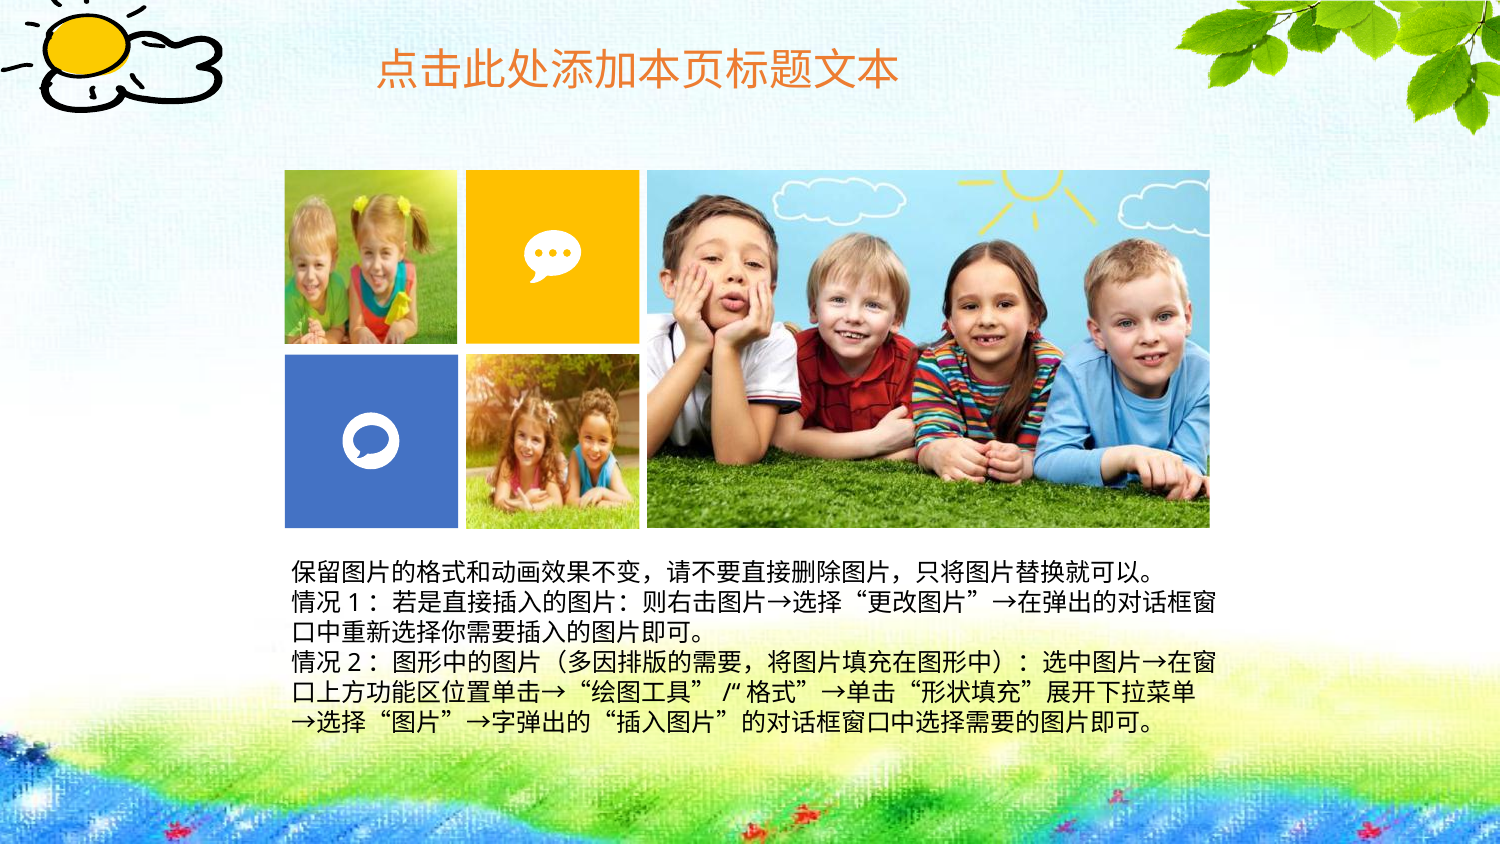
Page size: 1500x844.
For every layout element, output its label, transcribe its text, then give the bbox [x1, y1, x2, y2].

text_box [465, 169, 640, 345]
text_box 保留图片的格式和动画效果不变，请不要直接删除图片，只将图片替换就可以。 情况1：若是直接插入的图片：则右击图片→选择“更改图片”→在弹出的对话框窗口中重新选择你需要插入的图片即可。 情况2：图形中的图片（多因排版的需要，将图片填充在图形中）：选中图片→在窗口上方功能区位置单击→“绘图工具”/“格式”→单击“形状填充”展开下拉菜单→选择“图片”→字弹出的“插入图片”的对话框窗口中选择需要的图片即可。 [280, 550, 1232, 742]
text_box [524, 230, 582, 283]
text_box [284, 169, 458, 345]
text_box 点击此处添加本页标题文本 [360, 34, 972, 102]
text_box [646, 169, 1211, 529]
text_box [342, 412, 400, 470]
text_box [465, 354, 640, 529]
text_box [284, 354, 459, 529]
picture [0, 0, 1500, 844]
